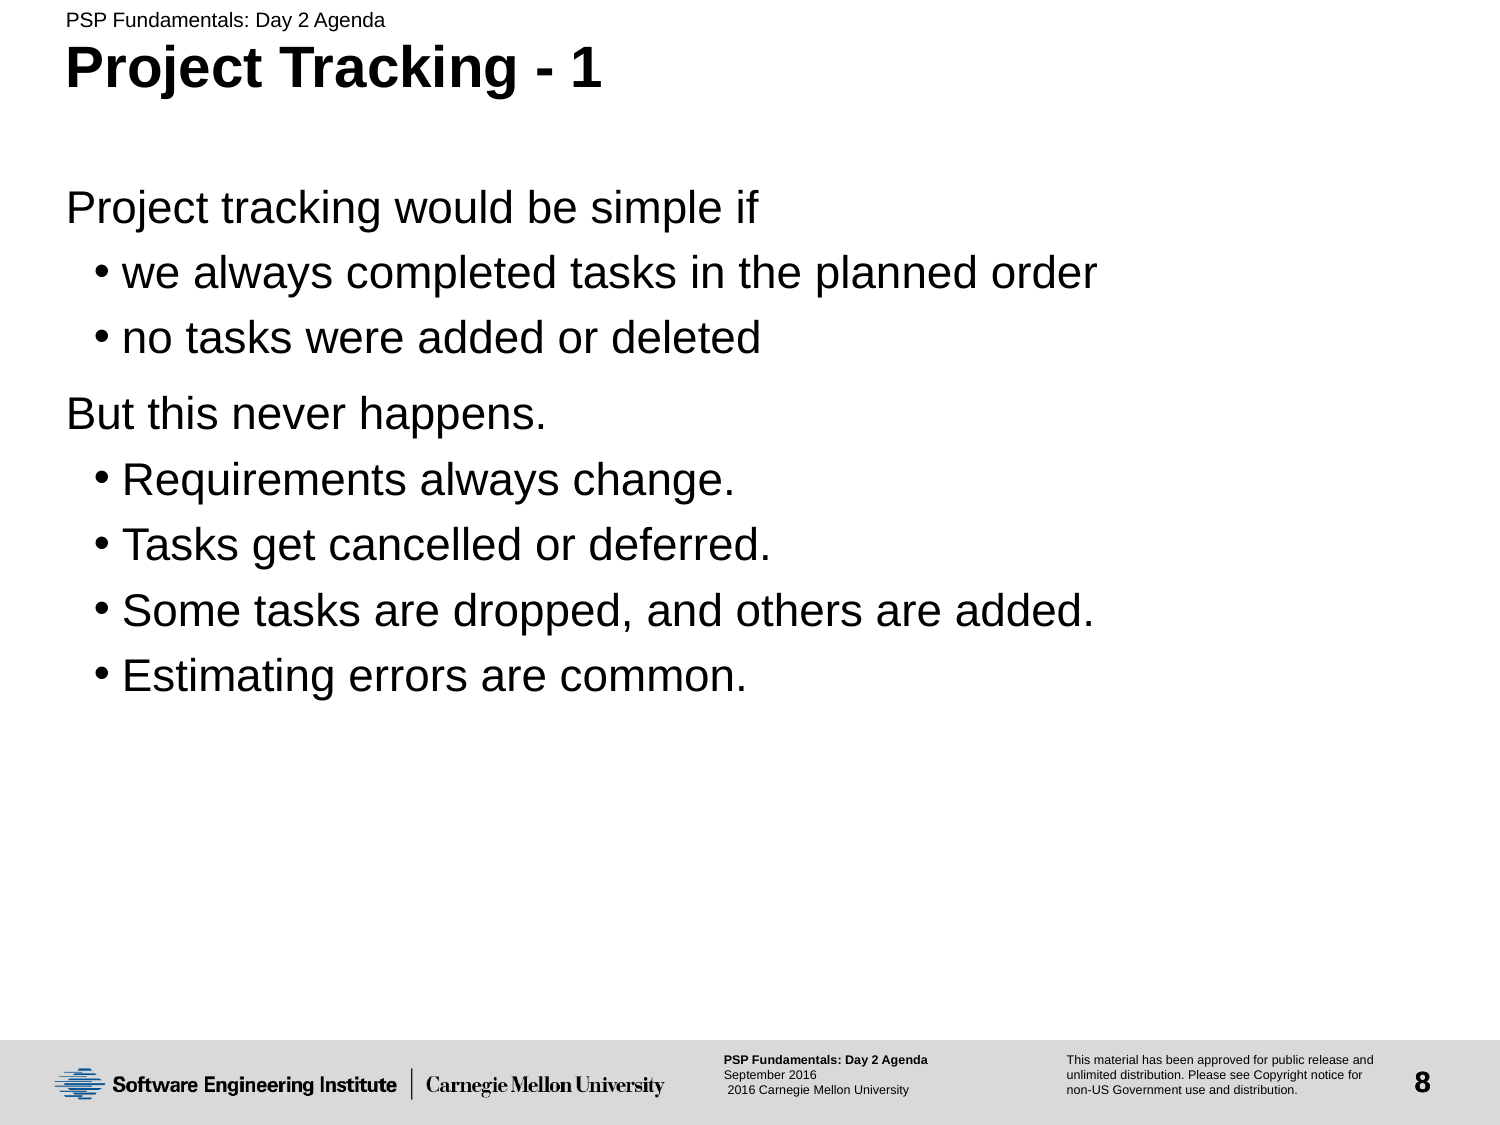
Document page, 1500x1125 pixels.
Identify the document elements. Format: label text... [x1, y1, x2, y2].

picture [46, 1061, 673, 1104]
title Project Tracking - 1 [65, 37, 1430, 148]
list Project tracking would be simple if we always completed tasks in the planned order no tasks were added or deleted But this never happens. Requirements always change. Tasks get cancelled or deferred. Some tasks are dropped, and others are added. Estimating errors are common. [65, 177, 1431, 1000]
